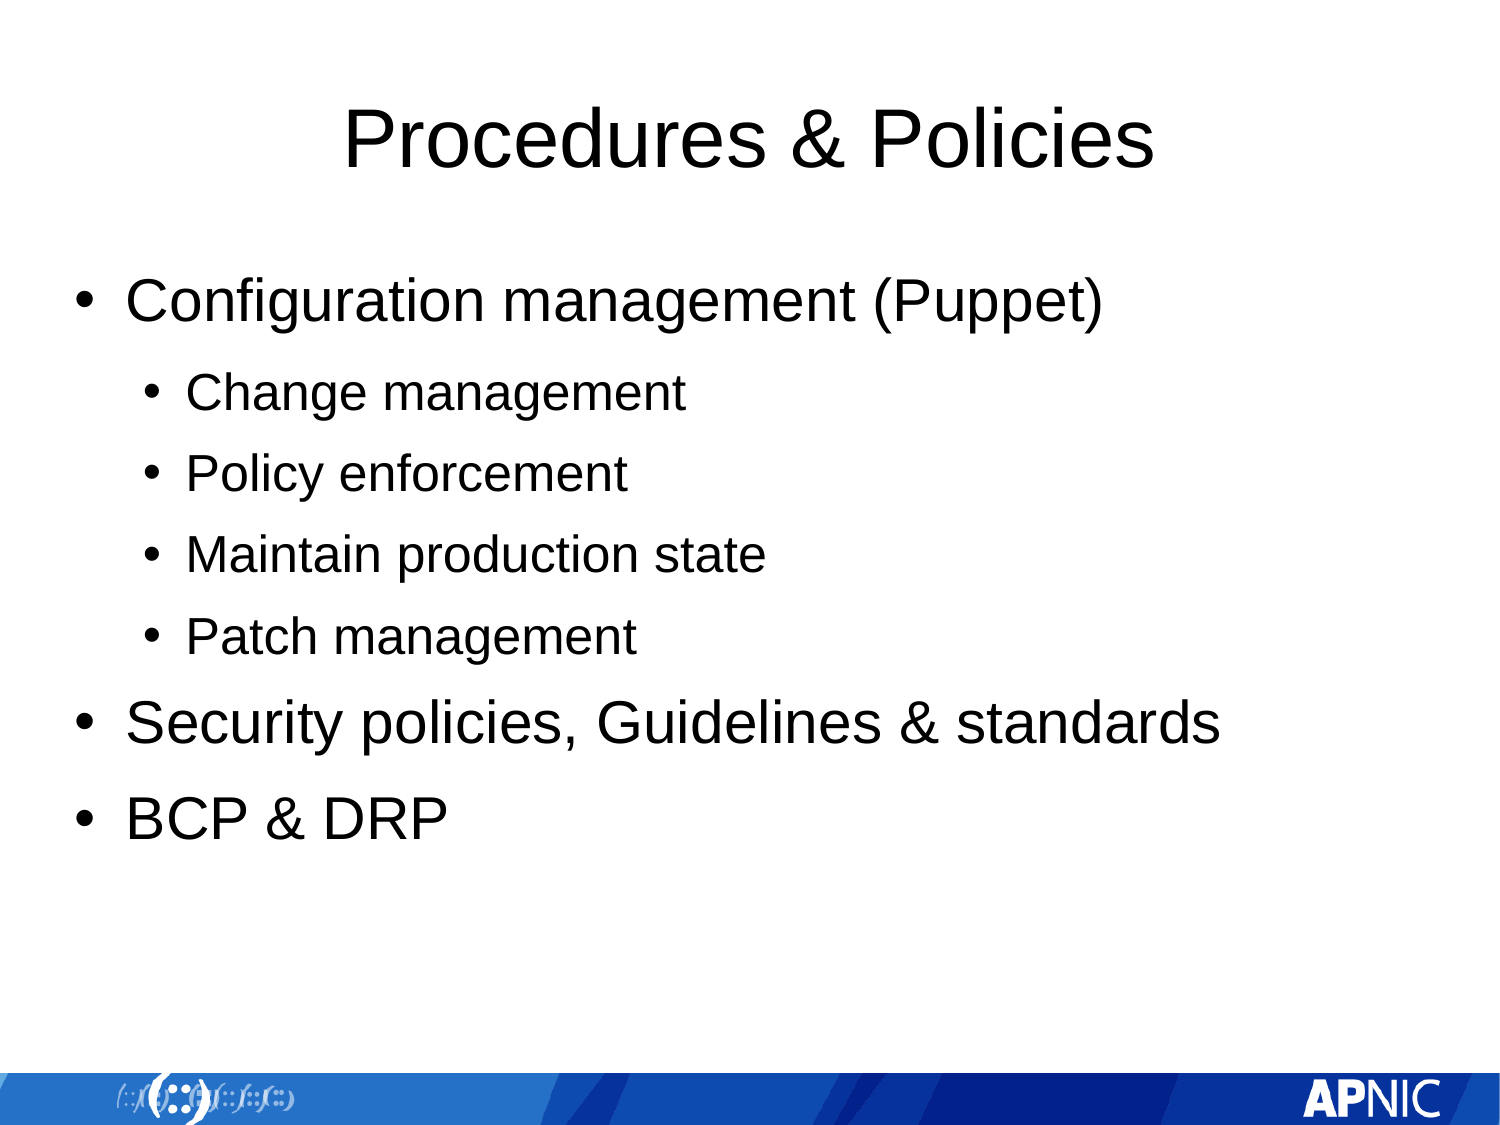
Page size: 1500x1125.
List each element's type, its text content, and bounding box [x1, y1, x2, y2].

title Procedures & Policies [74, 44, 1425, 233]
picture [0, 1069, 1500, 1125]
list Configuration management (Puppet) Change management Policy enforcement Maintain production state Patch management Security policies, Guidelines & standards BCP & DRP [74, 262, 1425, 1006]
